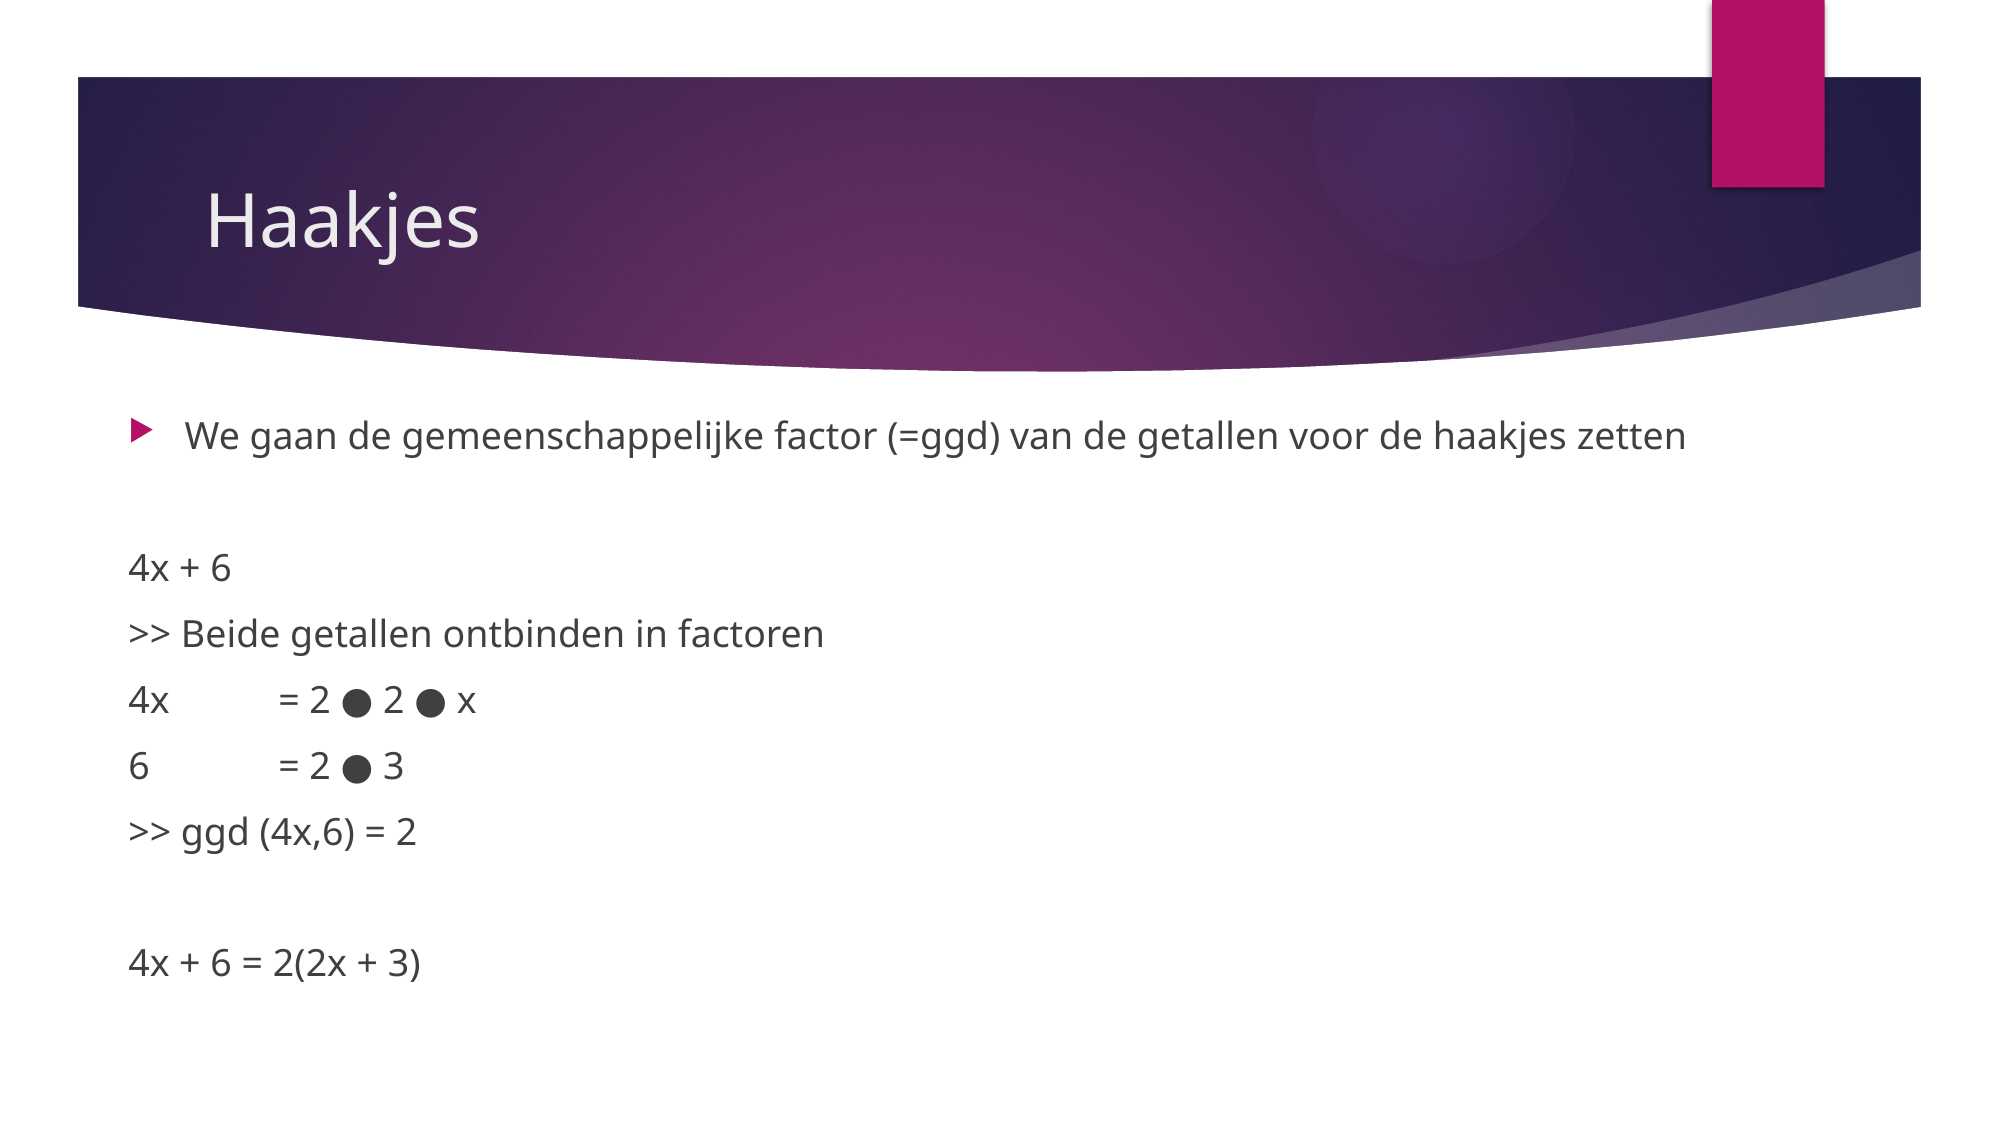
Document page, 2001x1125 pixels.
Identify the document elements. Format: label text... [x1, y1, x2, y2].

list We gaan de gemeenschappelijke factor (=ggd) van de getallen voor de haakjes zetten 4x + 6 >> Beide getallen ontbinden in factoren 4x = 2 ● 2 ● x 6 = 2 ● 3 >> ggd (4x,6) = 2 4x + 6 = 2(2x + 3) [113, 404, 1798, 1072]
title Haakjes [189, 159, 1627, 276]
